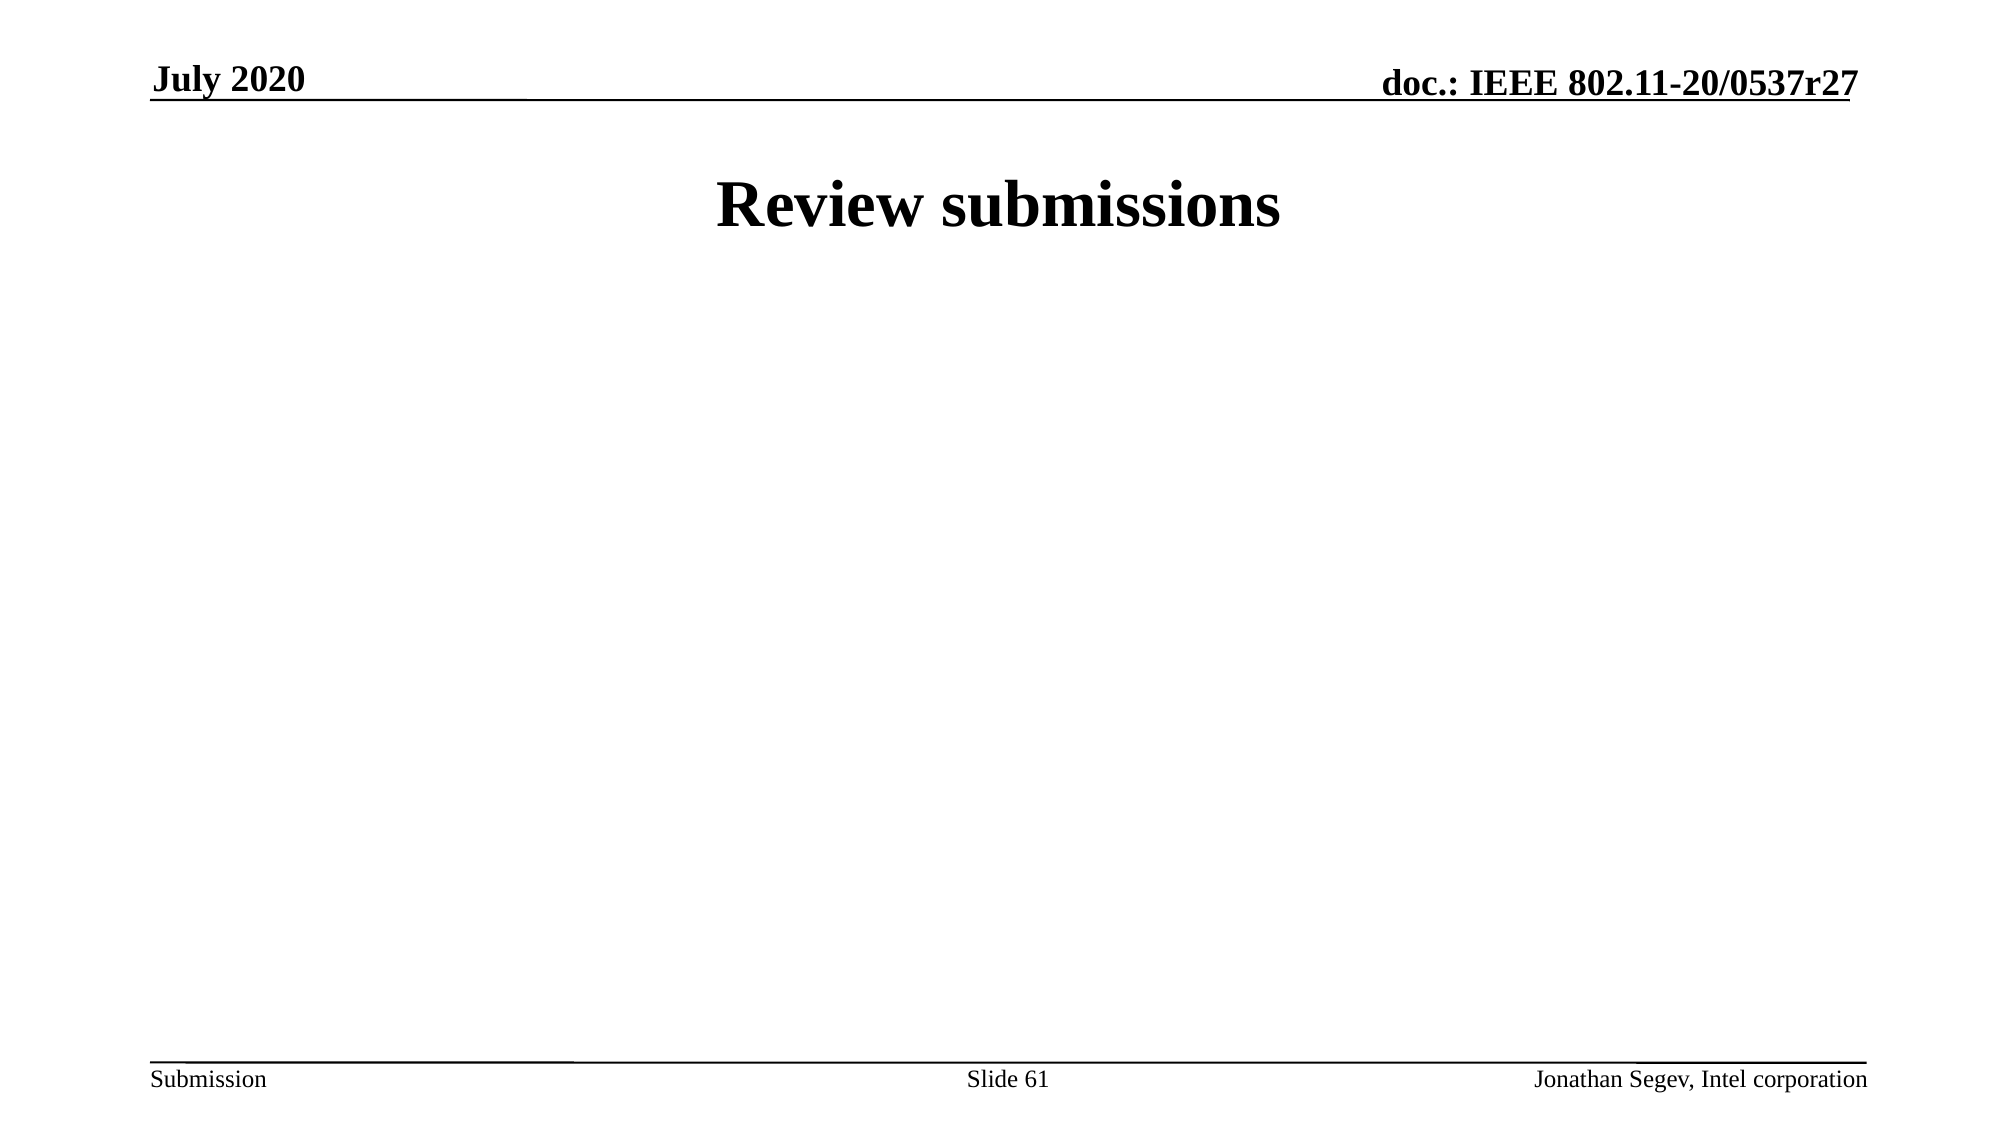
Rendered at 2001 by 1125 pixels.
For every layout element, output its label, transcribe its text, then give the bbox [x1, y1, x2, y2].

slide_number Slide 61 [950, 1061, 1067, 1123]
footer Jonathan Segev, Intel corporation [1171, 1061, 1869, 1093]
title Review submissions [149, 112, 1850, 288]
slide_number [152, 54, 563, 100]
